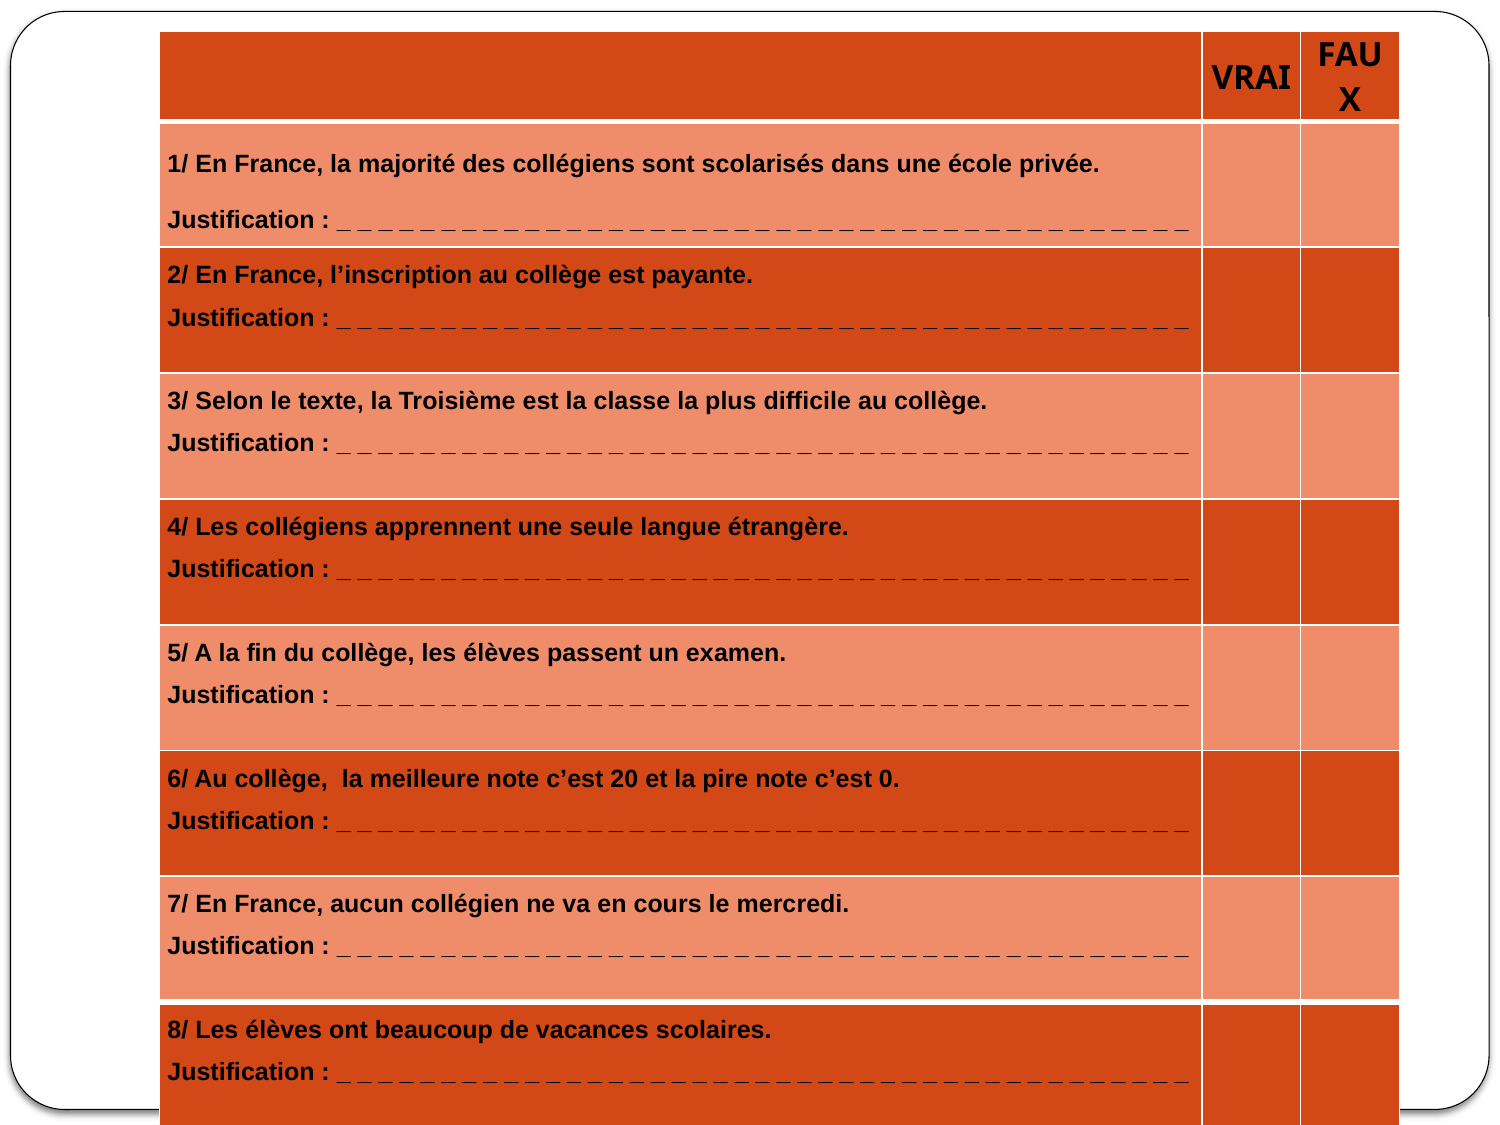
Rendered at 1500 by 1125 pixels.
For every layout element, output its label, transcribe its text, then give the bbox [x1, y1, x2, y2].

table_cell 3/ Selon le texte, la Troisième est la classe la plus difficile au collège. Justification : _ _ _ _ _ _ _ _ _ _ _ _ _ _ _ _ _ _ _ _ _ _ _ _ _ _ _ _ _ _ _ _ _ _ _ _ _ _ _ _ _ [160, 374, 1201, 498]
table_header VRAI [1203, 32, 1300, 119]
table_cell [1301, 248, 1399, 372]
table_cell 1/ En France, la majorité des collégiens sont scolarisés dans une école privée. Justification : _ _ _ _ _ _ _ _ _ _ _ _ _ _ _ _ _ _ _ _ _ _ _ _ _ _ _ _ _ _ _ _ _ _ _ _ _ _ _ _ _ [160, 124, 1201, 246]
table_cell [1301, 500, 1399, 624]
table_cell [1203, 124, 1300, 246]
table_cell [1203, 626, 1300, 750]
table_cell [1301, 751, 1399, 875]
table_cell 6/ Au collège, la meilleure note c’est 20 et la pire note c’est 0. Justification : _ _ _ _ _ _ _ _ _ _ _ _ _ _ _ _ _ _ _ _ _ _ _ _ _ _ _ _ _ _ _ _ _ _ _ _ _ _ _ _ _ [160, 751, 1201, 875]
table_header [160, 32, 1201, 119]
table_cell 7/ En France, aucun collégien ne va en cours le mercredi. Justification : _ _ _ _ _ _ _ _ _ _ _ _ _ _ _ _ _ _ _ _ _ _ _ _ _ _ _ _ _ _ _ _ _ _ _ _ _ _ _ _ _ [160, 877, 1201, 999]
table_cell [1203, 500, 1300, 624]
table_cell [1203, 248, 1300, 372]
table_cell 2/ En France, l’inscription au collège est payante. Justification : _ _ _ _ _ _ _ _ _ _ _ _ _ _ _ _ _ _ _ _ _ _ _ _ _ _ _ _ _ _ _ _ _ _ _ _ _ _ _ _ _ [160, 248, 1201, 372]
table_cell [1301, 626, 1399, 750]
table_cell 5/ A la fin du collège, les élèves passent un examen. Justification : _ _ _ _ _ _ _ _ _ _ _ _ _ _ _ _ _ _ _ _ _ _ _ _ _ _ _ _ _ _ _ _ _ _ _ _ _ _ _ _ _ [160, 626, 1201, 750]
table_cell [1203, 751, 1300, 875]
table_cell 8/ Les élèves ont beaucoup de vacances scolaires. Justification : _ _ _ _ _ _ _ _ _ _ _ _ _ _ _ _ _ _ _ _ _ _ _ _ _ _ _ _ _ _ _ _ _ _ _ _ _ _ _ _ _ [160, 1005, 1201, 1125]
table_cell [1203, 877, 1300, 999]
table_cell [1301, 877, 1399, 999]
table_cell [1301, 374, 1399, 498]
table_cell [1301, 124, 1399, 246]
table_cell [1203, 1005, 1300, 1125]
table_header FAUX [1301, 32, 1399, 119]
table_cell 4/ Les collégiens apprennent une seule langue étrangère. Justification : _ _ _ _ _ _ _ _ _ _ _ _ _ _ _ _ _ _ _ _ _ _ _ _ _ _ _ _ _ _ _ _ _ _ _ _ _ _ _ _ _ [160, 500, 1201, 624]
table_cell [1203, 374, 1300, 498]
table_cell [1301, 1005, 1399, 1125]
